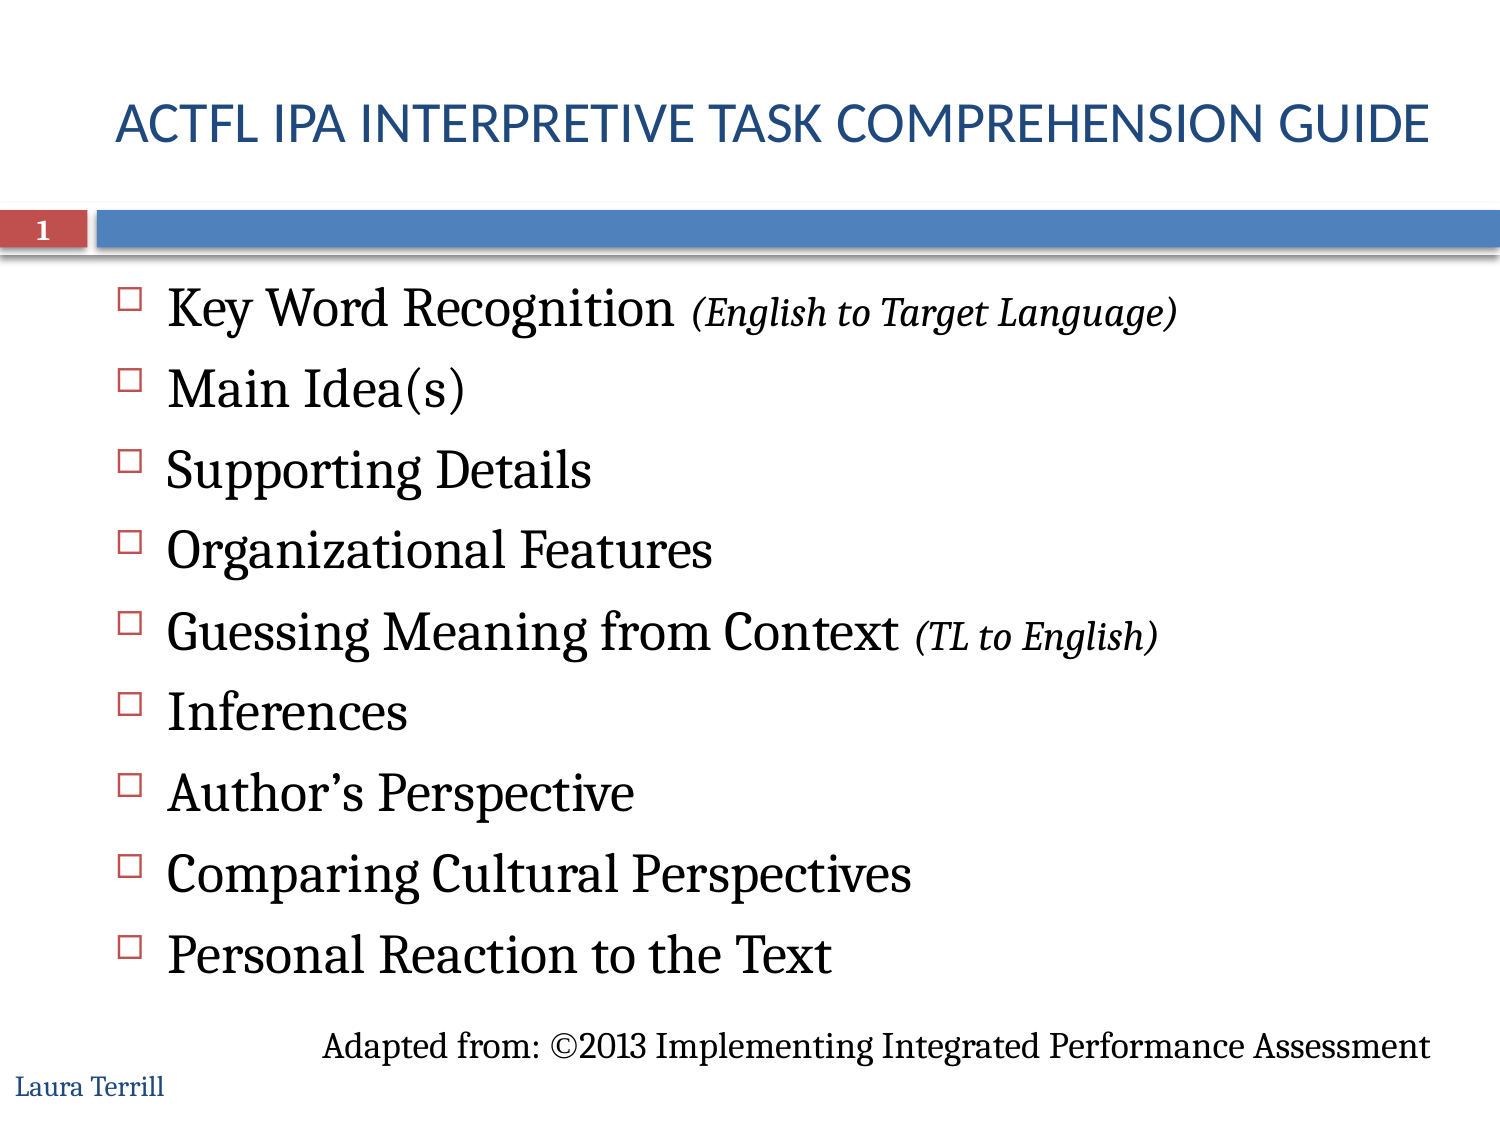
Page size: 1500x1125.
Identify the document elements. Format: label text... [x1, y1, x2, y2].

slide_number 1 [0, 208, 88, 249]
footer Laura Terrill [0, 1054, 890, 1115]
list Key Word Recognition (English to Target Language) Main Idea(s) Supporting Details Organizational Features Guessing Meaning from Context (TL to English) Inferences Author’s Perspective Comparing Cultural Perspectives Personal Reaction to the Text [100, 262, 1438, 1000]
title ACTFL IPA INTERPRETIVE TASK COMPREHENSION GUIDE [100, 37, 1473, 200]
text_box Adapted from: 2013 Implementing Integrated Performance Assessment [307, 1013, 1456, 1118]
